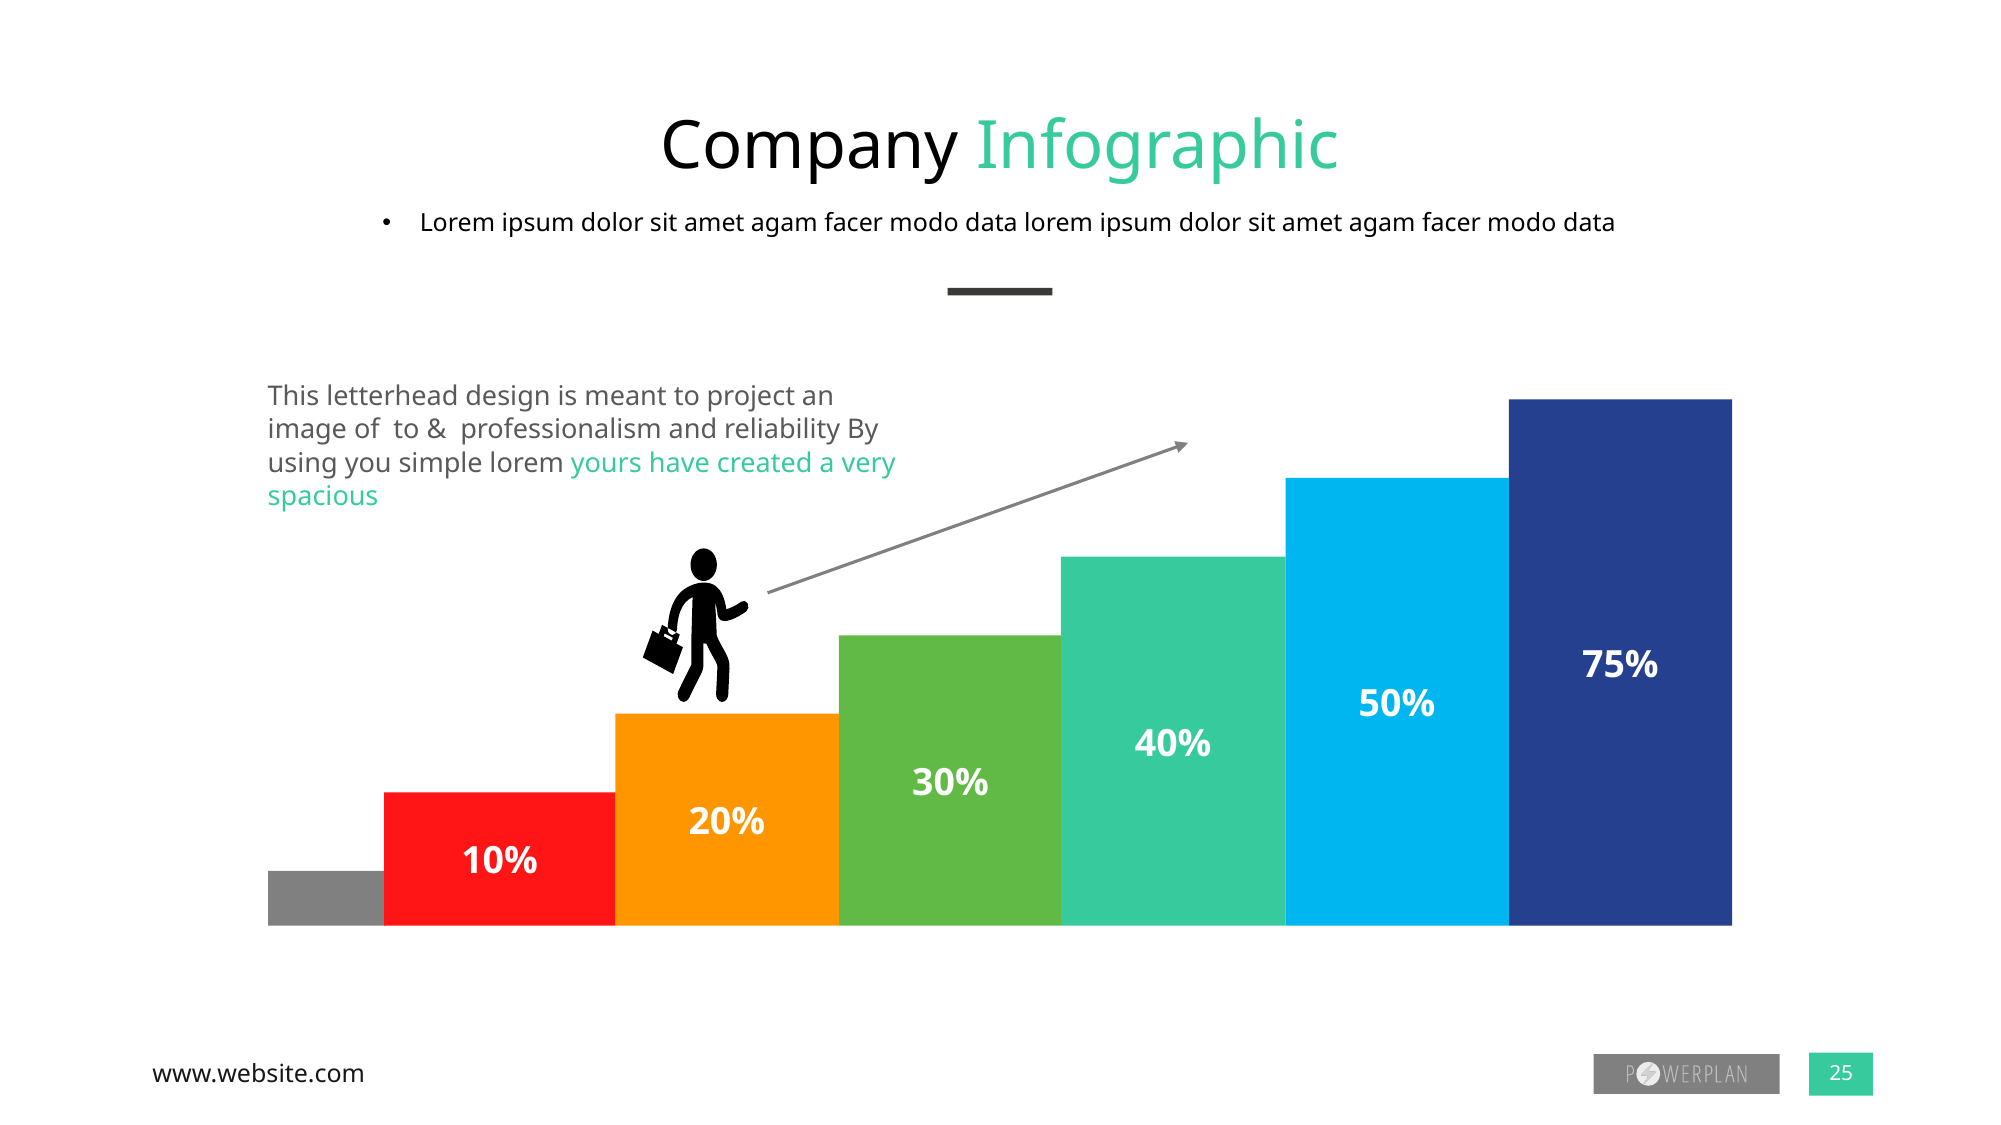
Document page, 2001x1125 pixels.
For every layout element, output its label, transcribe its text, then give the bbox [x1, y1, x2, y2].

text_box [947, 287, 1053, 296]
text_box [267, 399, 1733, 926]
title Company Infographic [137, 96, 1863, 198]
slide_number www.website.com [137, 1042, 391, 1103]
slide_number 25 [1809, 1052, 1873, 1096]
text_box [767, 442, 1189, 593]
list Lorem ipsum dolor sit amet agam facer modo data lorem ipsum dolor sit amet agam facer modo data [137, 202, 1863, 246]
